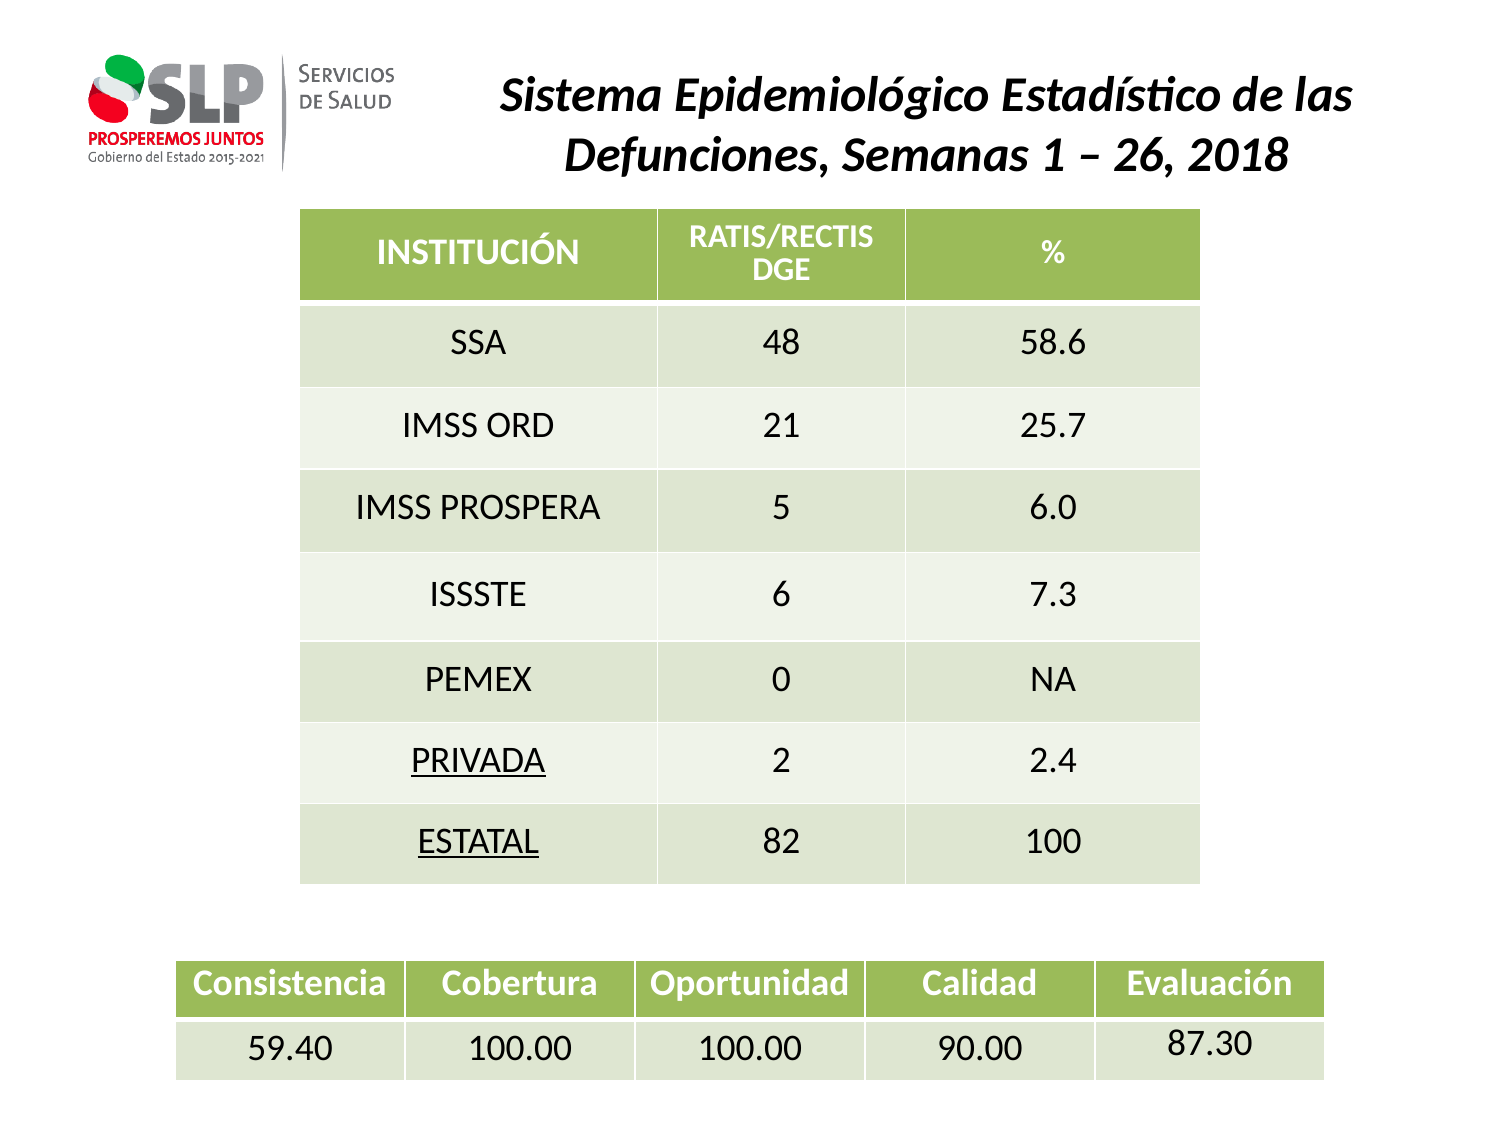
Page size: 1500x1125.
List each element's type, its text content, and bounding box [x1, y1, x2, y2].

table_header INSTITUCIÓN [300, 209, 657, 300]
table_header RATIS/RECTIS DGE [658, 209, 905, 300]
table_cell IMSS ORD [300, 388, 657, 468]
table_header Consistencia [176, 961, 404, 1017]
table_cell 100.00 [406, 1022, 634, 1080]
table_cell 0 [658, 642, 905, 722]
table_cell 6.0 [906, 470, 1200, 552]
table_cell 2 [658, 723, 905, 803]
table_cell 2.4 [906, 723, 1200, 803]
table_cell 6 [658, 553, 905, 640]
picture [88, 54, 394, 172]
table_cell 58.6 [906, 306, 1200, 387]
table_cell 90.00 [866, 1022, 1094, 1080]
table_cell 5 [658, 470, 905, 552]
table_cell PEMEX [300, 642, 657, 722]
table_cell 82 [658, 804, 905, 884]
text_box Sistema Epidemiológico Estadístico de las Defunciones, Semanas 1 – 26, 2018 [407, 54, 1447, 190]
table_cell 7.3 [906, 553, 1200, 640]
table_cell ISSSTE [300, 553, 657, 640]
table_cell 59.40 [176, 1022, 404, 1080]
table_header Evaluación [1096, 961, 1324, 1017]
table_cell 100.00 [636, 1022, 864, 1080]
table_header Cobertura [406, 961, 634, 1017]
table_cell NA [906, 642, 1200, 722]
table_cell 100 [906, 804, 1200, 884]
table_cell 87.30 [1096, 1022, 1324, 1080]
table_cell ESTATAL [300, 804, 657, 884]
table_cell 21 [658, 388, 905, 468]
table_header Oportunidad [636, 961, 864, 1017]
table_cell IMSS PROSPERA [300, 470, 657, 552]
table_cell 25.7 [906, 388, 1200, 468]
table_header % [906, 209, 1200, 300]
table_cell SSA [300, 306, 657, 387]
table_cell PRIVADA [300, 723, 657, 803]
table_cell 48 [658, 306, 905, 387]
table_header Calidad [866, 961, 1094, 1017]
